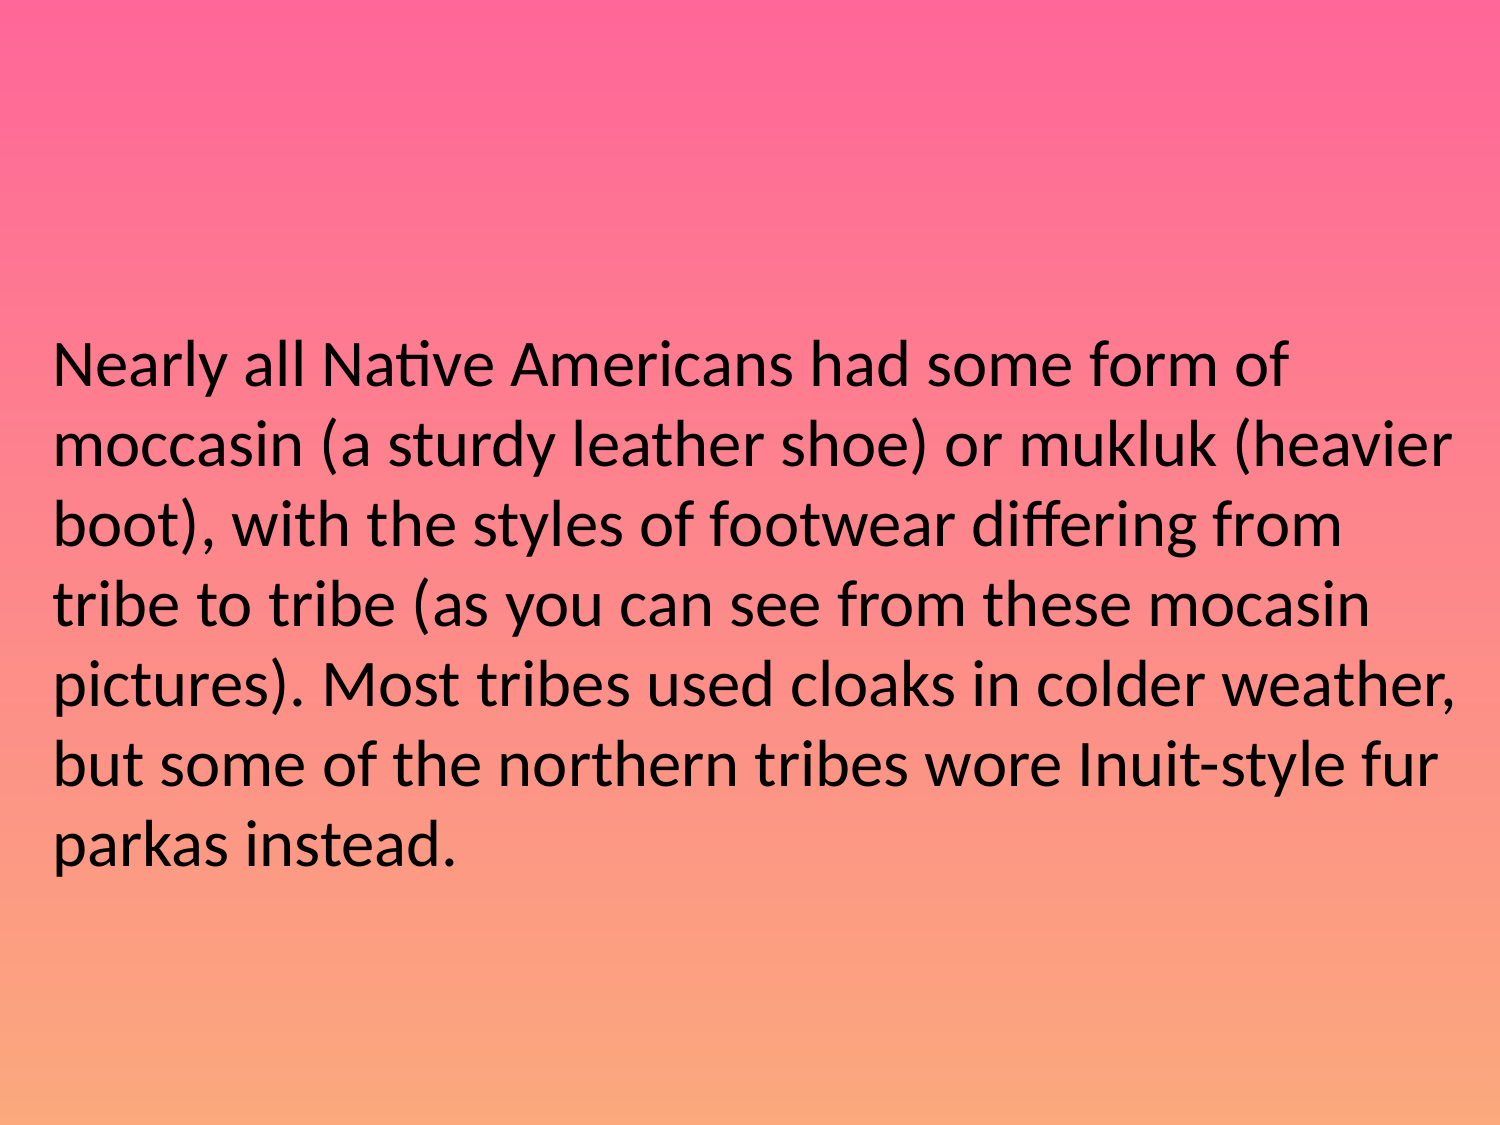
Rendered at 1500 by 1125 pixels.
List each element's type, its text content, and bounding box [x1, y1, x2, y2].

text_box Nearly all Native Americans had some form of moccasin (a sturdy leather shoe) or mukluk (heavier boot), with the styles of footwear differing from tribe to tribe (as you can see from these mocasin pictures). Most tribes used cloaks in colder weather, but some of the northern tribes wore Inuit-style fur parkas instead. [37, 312, 1488, 887]
